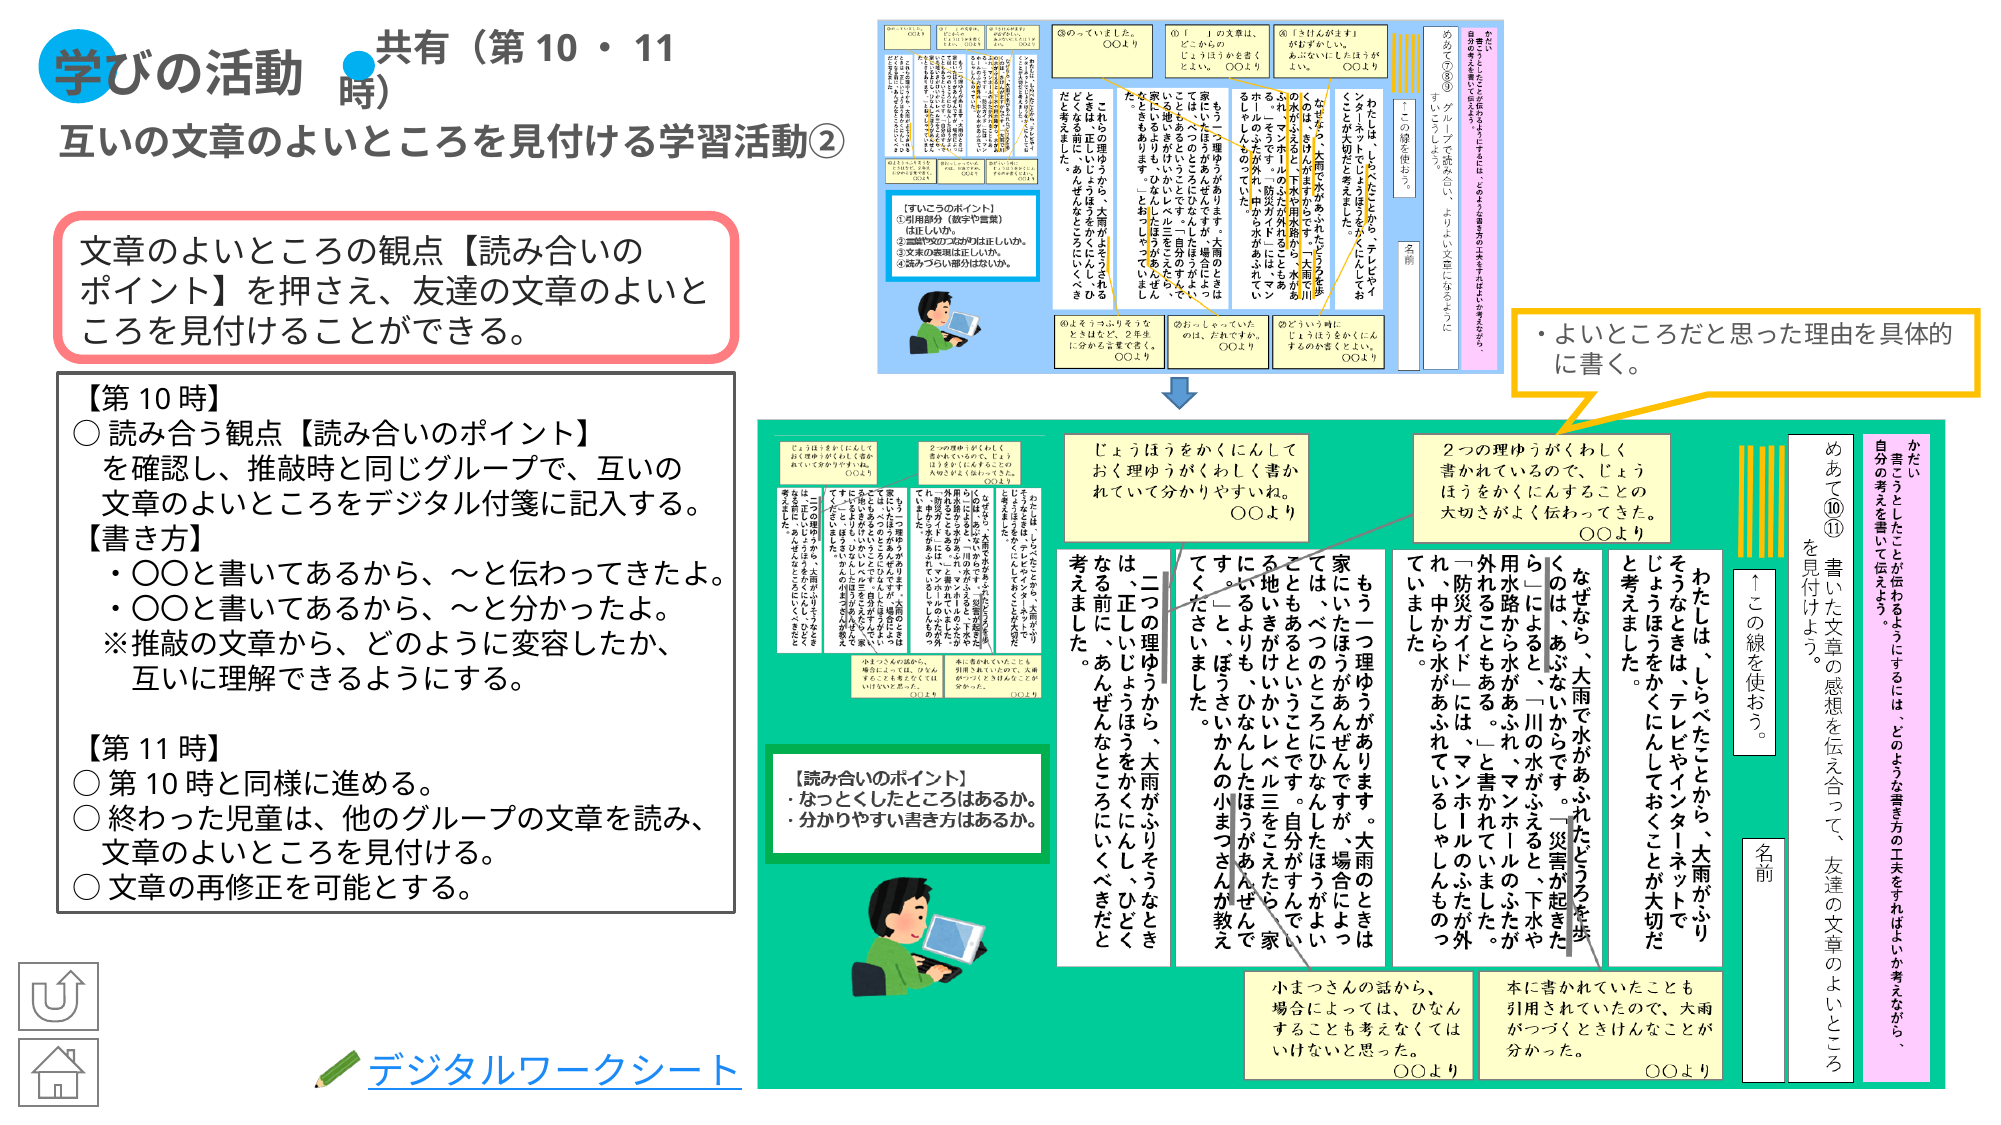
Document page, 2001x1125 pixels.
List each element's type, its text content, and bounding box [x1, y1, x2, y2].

text_box 共有（第10・11時） [319, 36, 761, 103]
text_box [341, 49, 376, 82]
text_box [18, 962, 99, 1031]
text_box 学びの活動 [0, 38, 399, 105]
picture [877, 19, 1504, 374]
text_box 文章のよいところの観点【読み合いの ポイント】を押さえ、友達の文章のよいところを見付けることができる。 [56, 214, 736, 361]
picture [757, 419, 1947, 1089]
text_box 互いの文章のよいところを見付ける学習活動② [39, 109, 877, 173]
text_box [18, 1038, 99, 1107]
text_box [50, 28, 106, 38]
picture [314, 1044, 362, 1095]
text_box 【第10時】 ○読み合う観点【読み合いのポイント】 を確認し、推敲時と同じグループで、互いの 文章のよいところをデジタル付箋に記入する。 【書き方】 ・〇〇と書いてあるから、～と伝わってきたよ。 ・〇〇と書いてあるから、～と分かったよ。 ※推敲の文章から、どのように変容したか、 互いに理解できるようにする。 【第11時】 ○第10時と同様に進める。 ○終わった児童は、他のグループの文章を読み、 文章のよいところを見付ける。 ○文章の再修正を可能とする。 [57, 372, 735, 913]
text_box デジタルワークシート [352, 1039, 757, 1109]
text_box ・よいところだと思った理由を具体的 に書く。 [1513, 310, 1979, 419]
text_box [1160, 377, 1199, 410]
